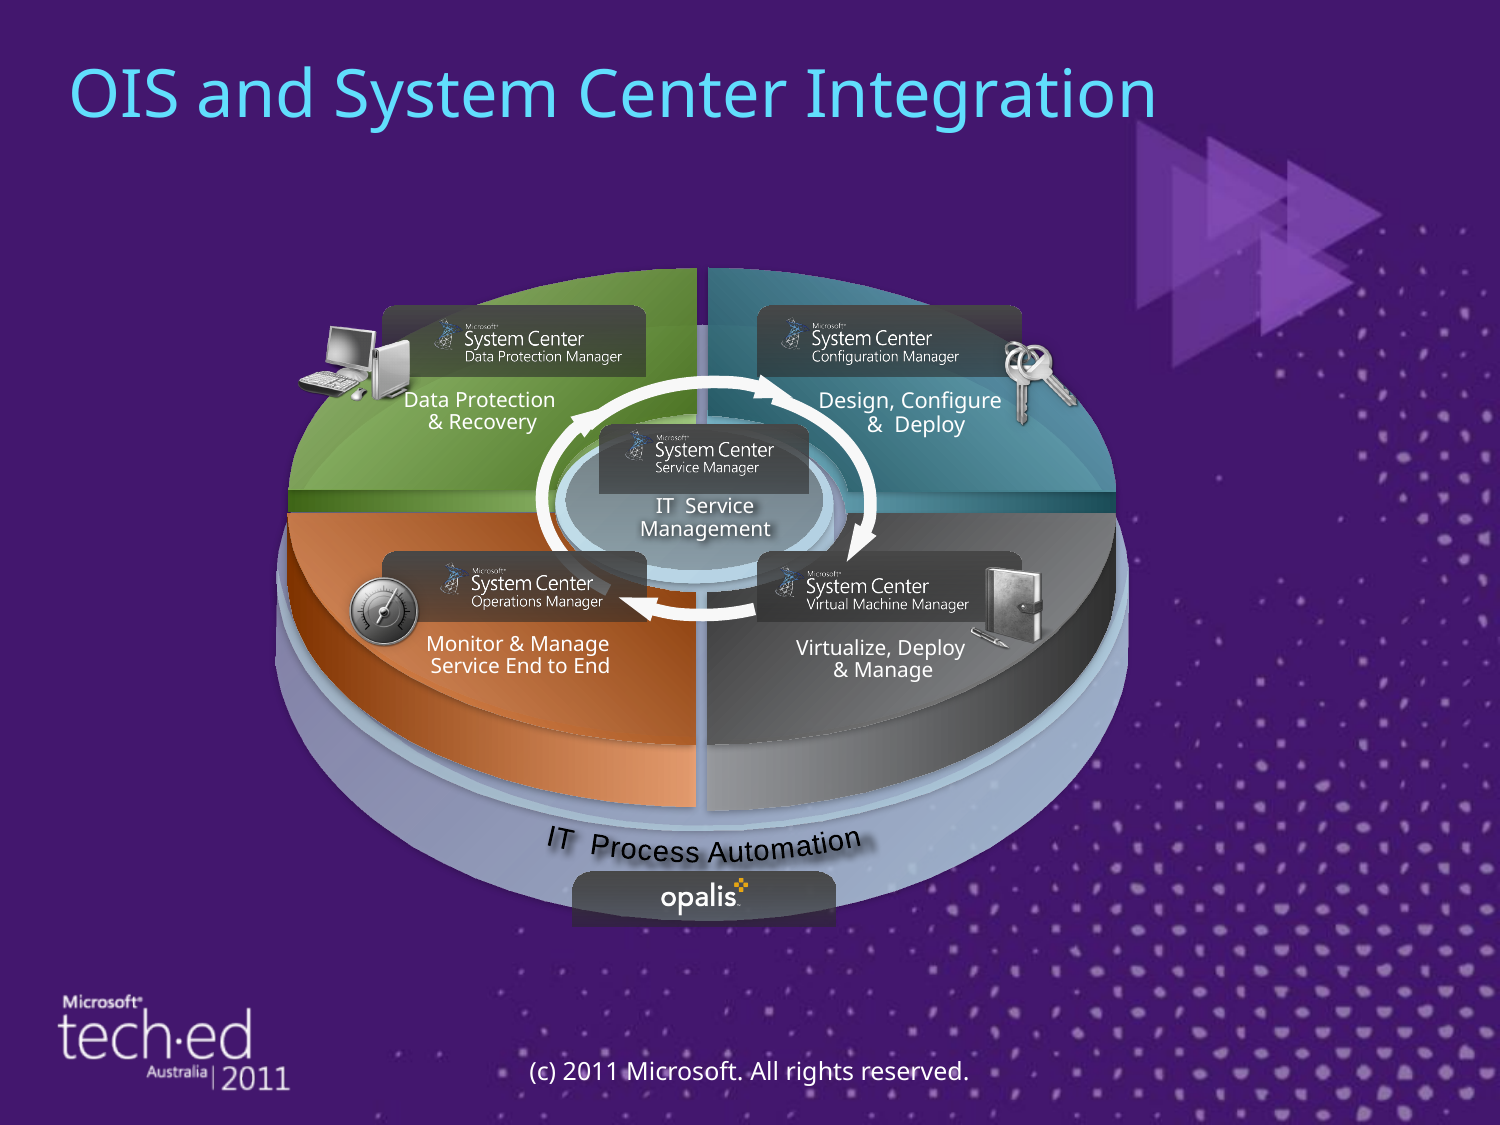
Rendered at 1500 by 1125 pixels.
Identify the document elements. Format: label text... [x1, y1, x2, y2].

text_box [382, 305, 646, 377]
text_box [287, 513, 696, 807]
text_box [707, 267, 1117, 514]
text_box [599, 424, 809, 494]
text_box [757, 550, 1022, 622]
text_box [555, 424, 834, 616]
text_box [275, 324, 1129, 927]
picture [0, 0, 1500, 1125]
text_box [707, 513, 1116, 811]
title OIS and System Center Integration [53, 19, 1177, 173]
footer (c) 2011 Microsoft. All rights reserved. [512, 1042, 988, 1103]
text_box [382, 550, 647, 622]
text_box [287, 266, 697, 512]
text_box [757, 305, 1022, 377]
